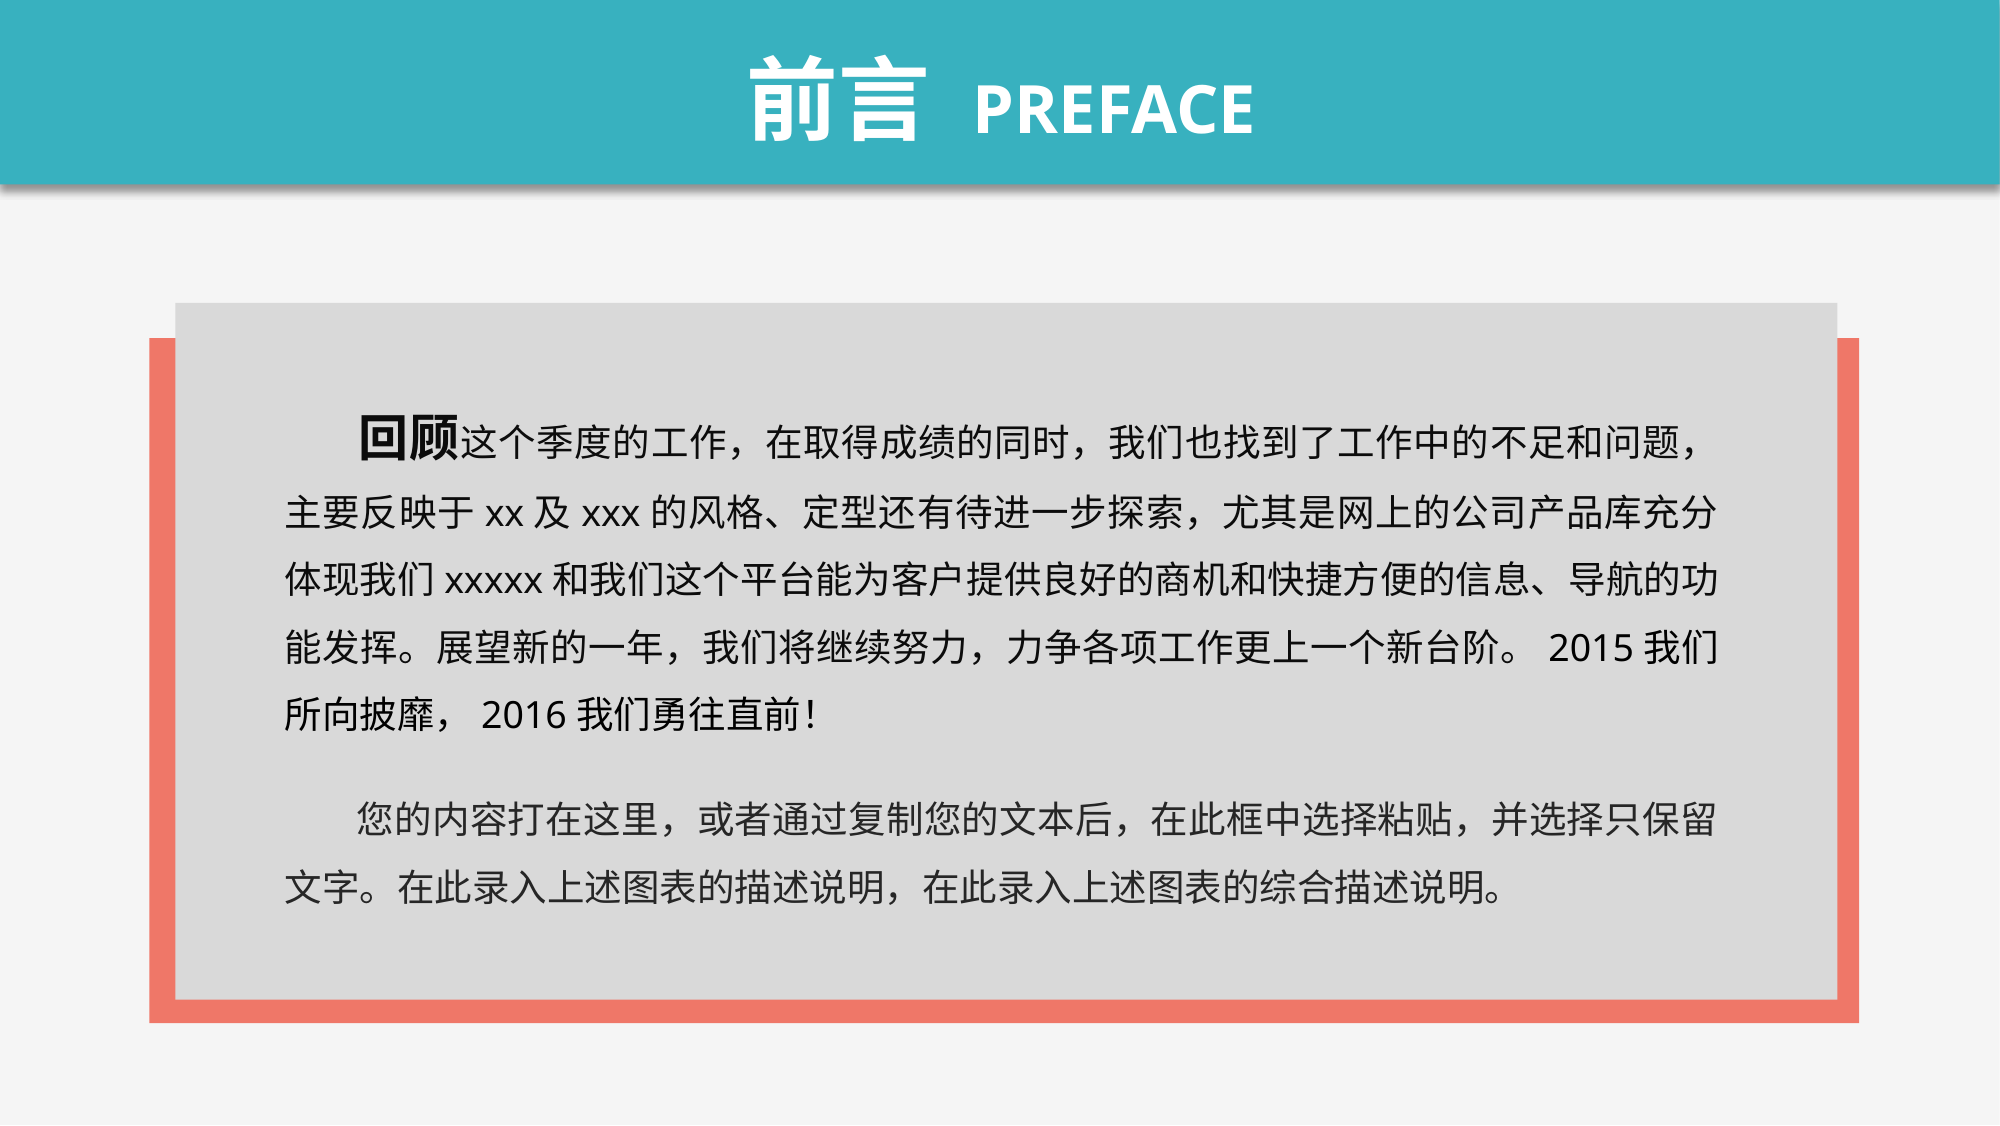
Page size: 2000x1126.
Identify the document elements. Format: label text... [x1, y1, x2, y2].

text_box 前言 PREFACE [731, 34, 1272, 160]
text_box [175, 302, 1838, 1000]
text_box [0, 0, 2000, 187]
text_box 回顾这个季度的工作，在取得成绩的同时，我们也找到了工作中的不足和问题，主要反映于xx及xxx的风格、定型还有待进一步探索，尤其是网上的公司产品库充分体现我们xxxxx和我们这个平台能为客户提供良好的商机和快捷方便的信息、导航的功能发挥。展望新的一年，我们将继续努力，力争各项工作更上一个新台阶。2015我们所向披靡，2016我们勇往直前！ 您的内容打在这里，或者通过复制您的文本后，在此框中选择粘贴，并选择只保留文字。在此录入上述图表的描述说明，在此录入上述图表的综合描述说明。 [269, 368, 1735, 917]
text_box [149, 338, 1860, 1024]
